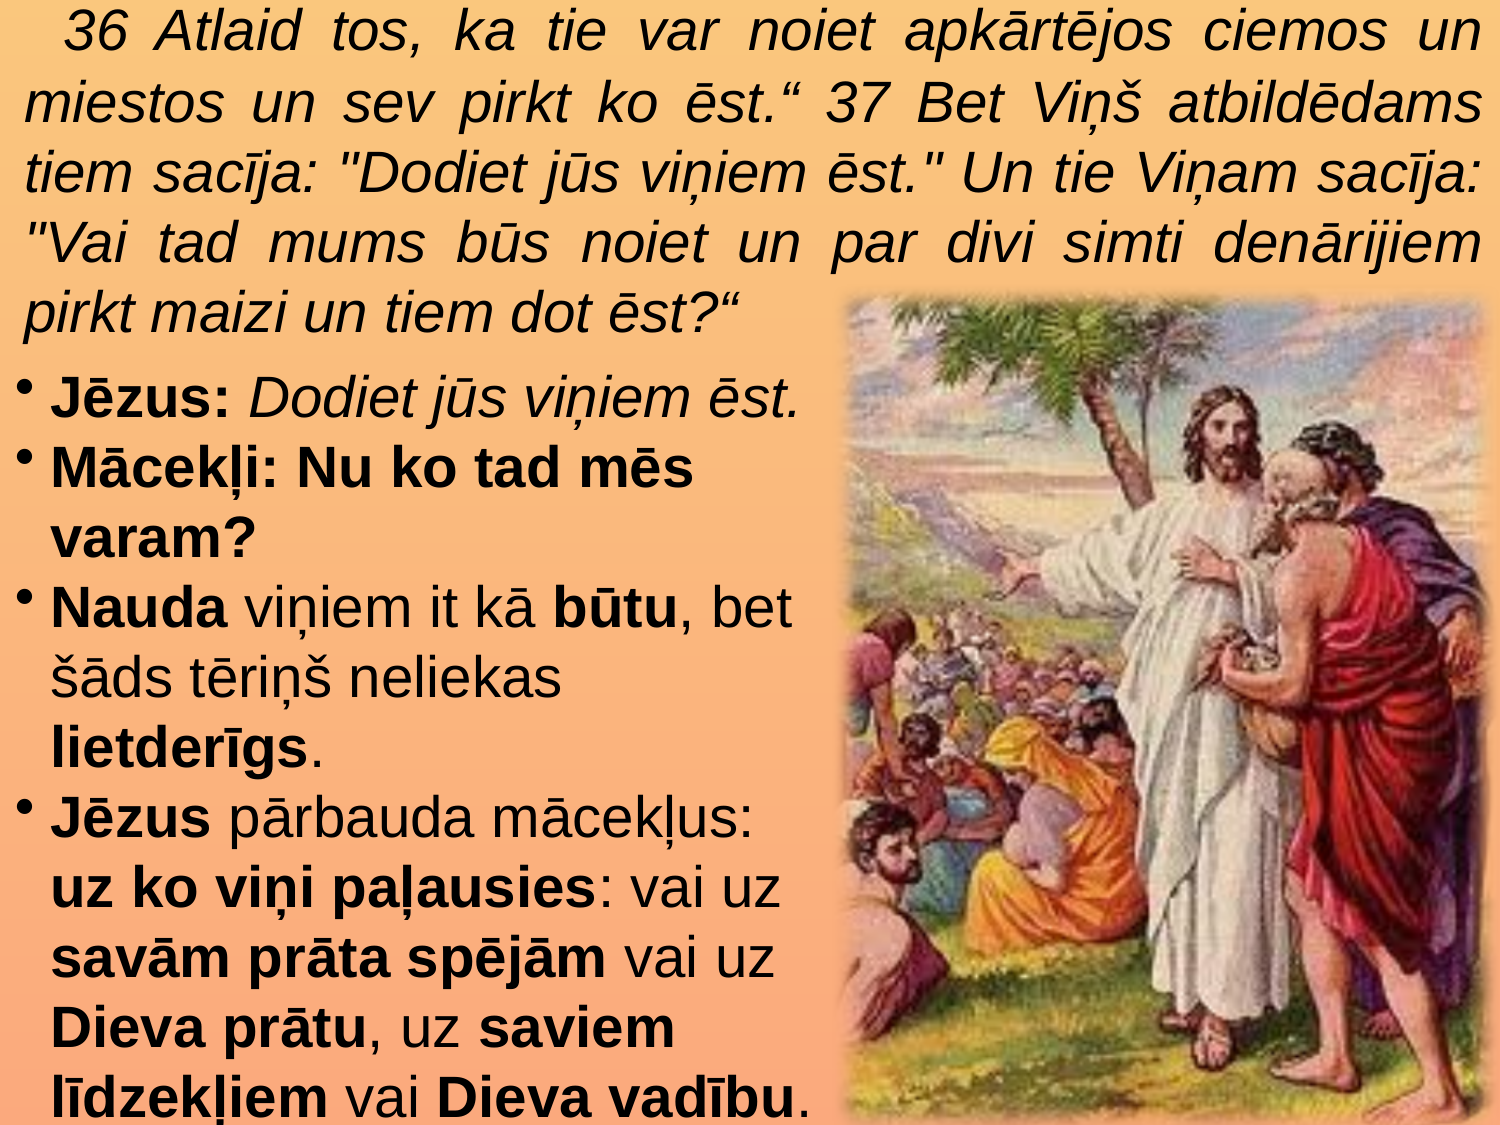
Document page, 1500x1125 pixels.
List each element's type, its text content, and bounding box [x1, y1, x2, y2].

list 36 Atlaid tos, ka tie var noiet apkārtējos ciemos un miestos un sev pirkt ko ēst.“ 37 Bet Viņš atbildēdams tiem sacīja: "Dodiet jūs viņiem ēst." Un tie Viņam sacīja: "Vai tad mums būs noiet un par divi simti denārijiem pirkt maizi un tiem dot ēst?“ [0, 0, 1500, 339]
text_box Jēzus: Dodiet jūs viņiem ēst. Mācekļi: Nu ko tad mēs varam? Nauda viņiem it kā būtu, bet šāds tēriņš neliekas lietderīgs. Jēzus pārbauda mācekļus: uz ko viņi paļausies: vai uz savām prāta spējām vai uz Dieva prātu, uz saviem līdzekļiem vai Dieva vadību. [0, 351, 826, 1125]
picture [831, 284, 1500, 1125]
